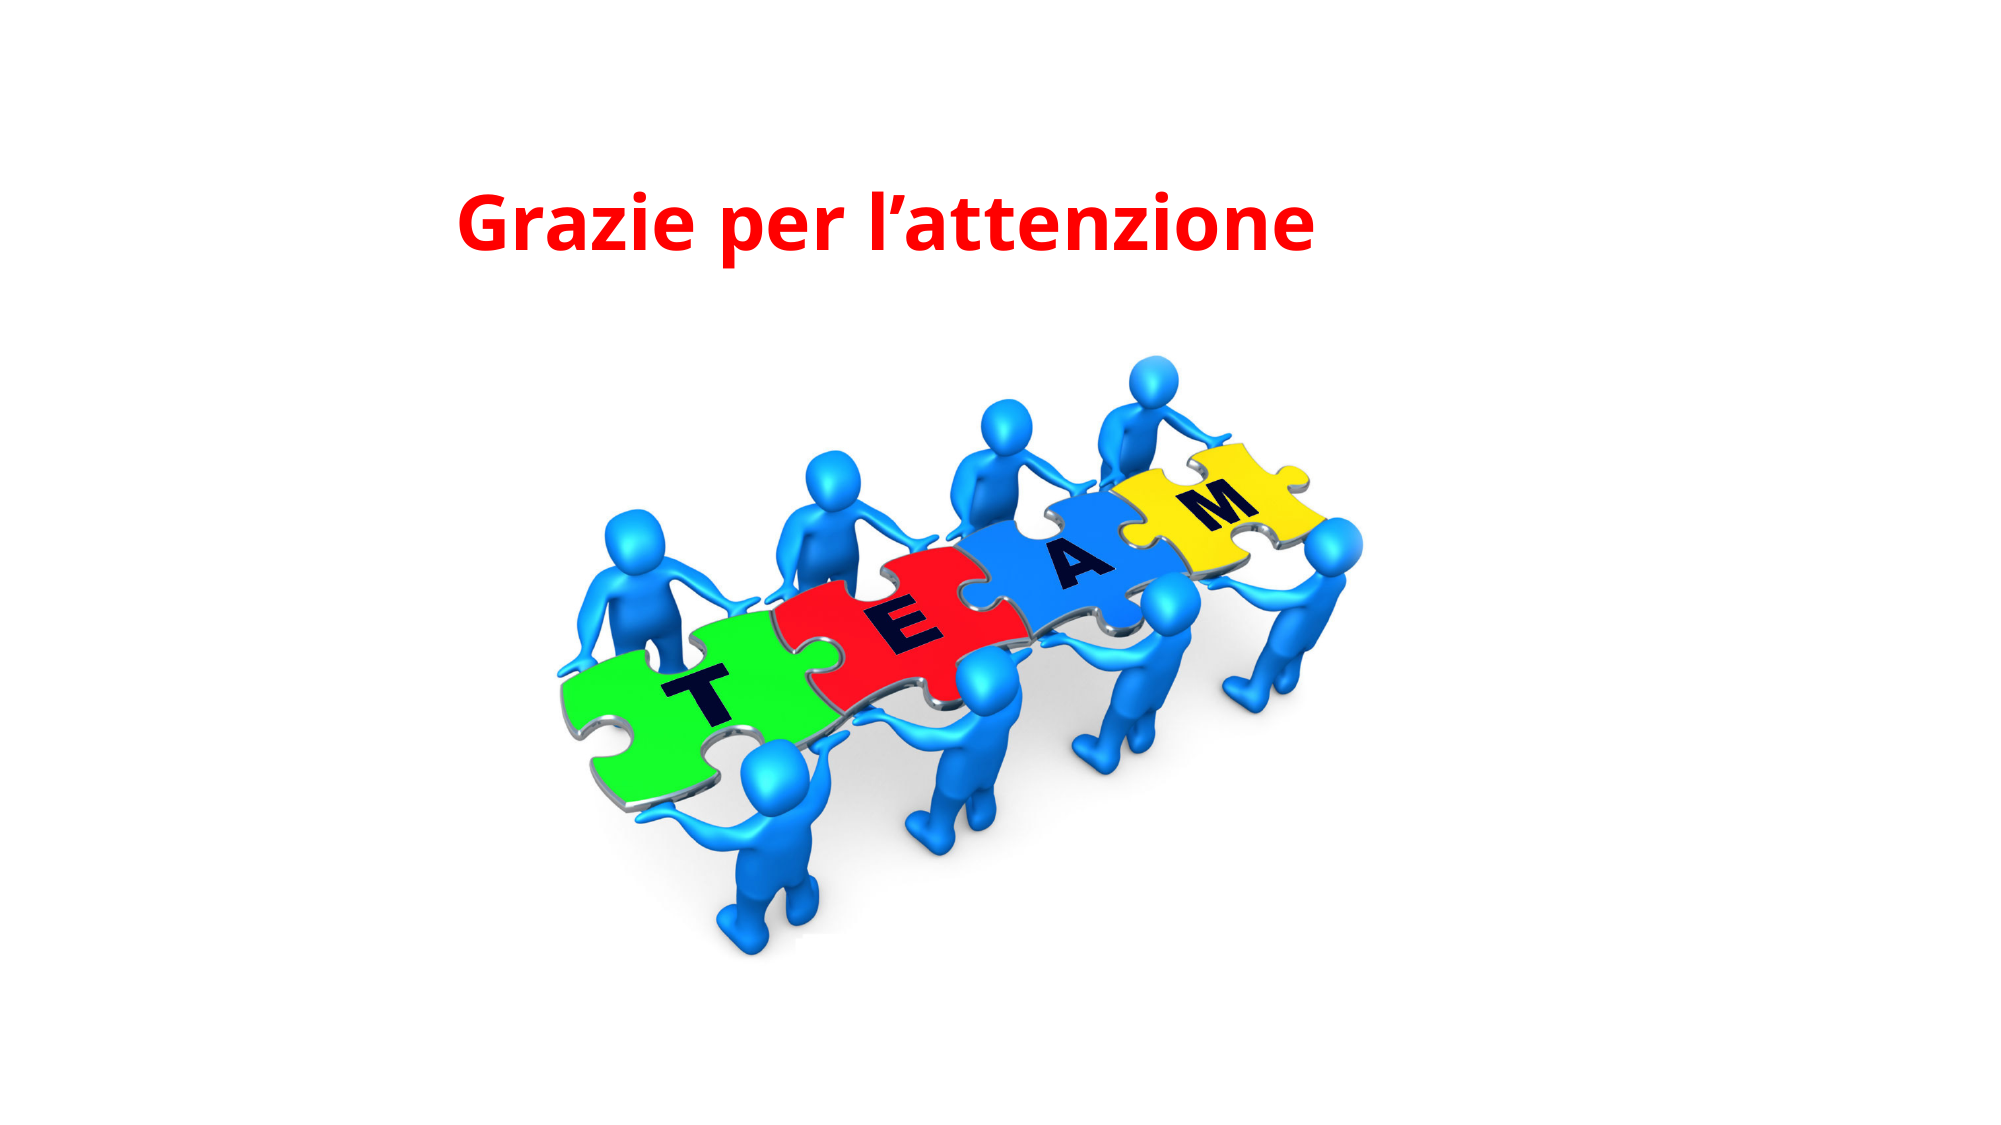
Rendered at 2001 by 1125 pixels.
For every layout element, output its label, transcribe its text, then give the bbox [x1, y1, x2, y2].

picture [494, 320, 1396, 997]
list Grazie per l’attenzione [440, 176, 1451, 321]
